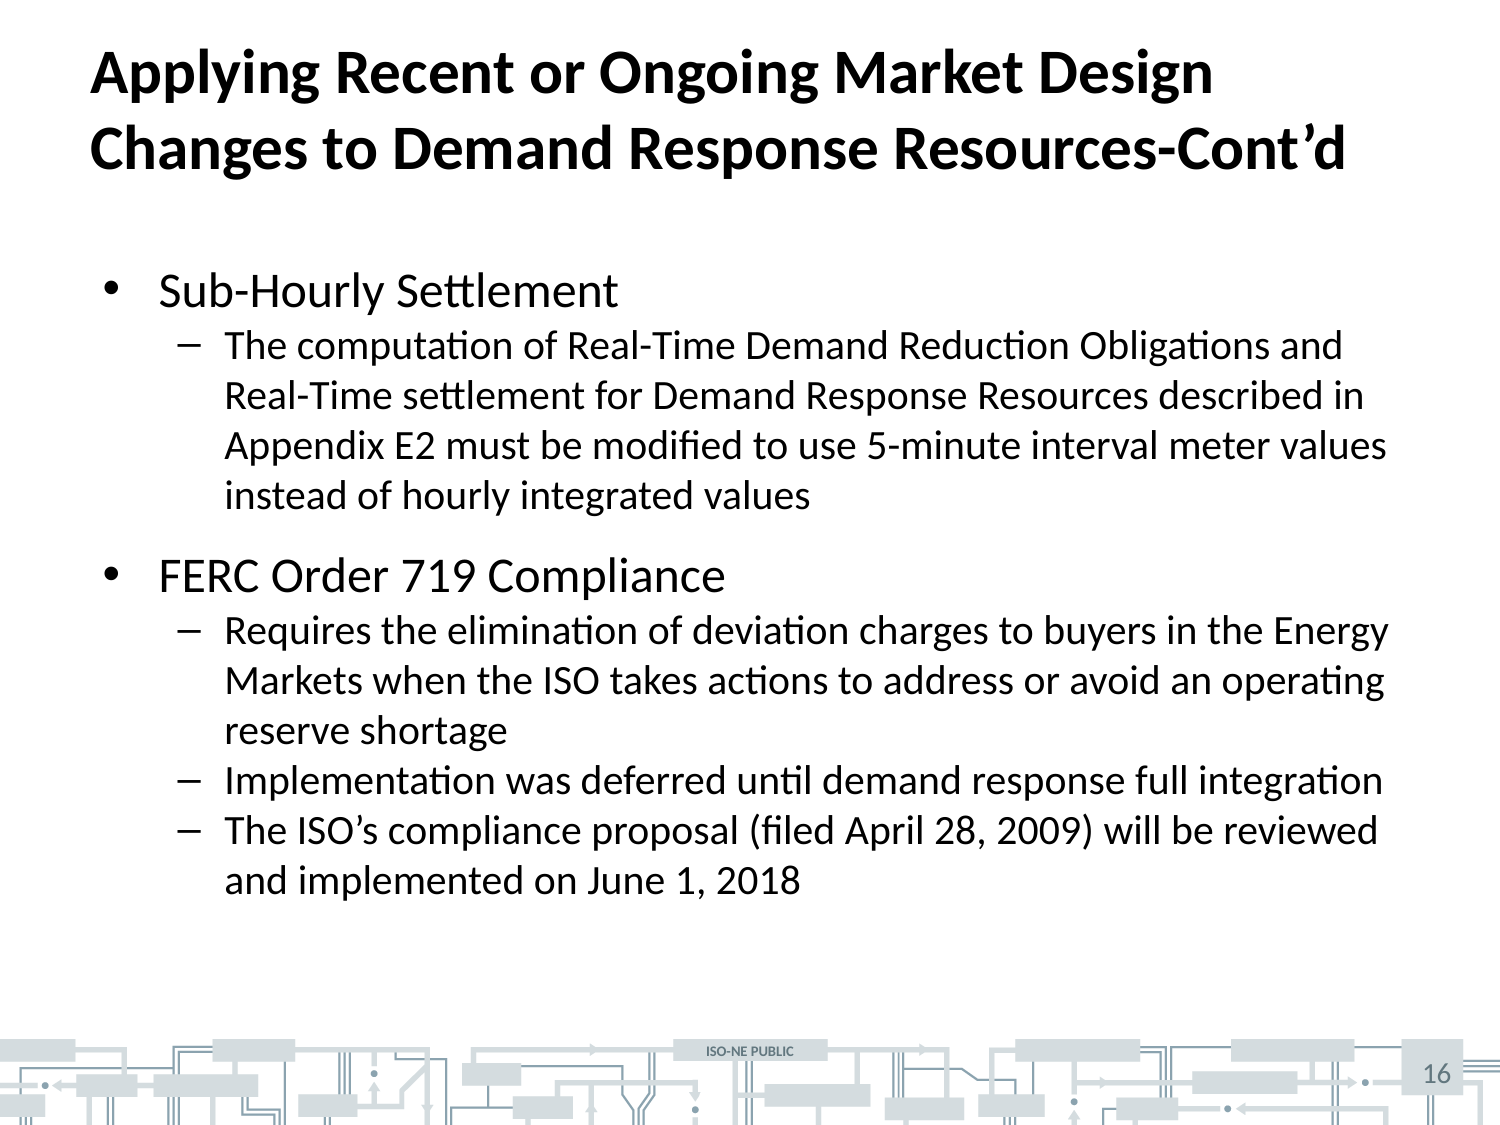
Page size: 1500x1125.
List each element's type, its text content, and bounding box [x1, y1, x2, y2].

picture [0, 1031, 1500, 1125]
title Applying Recent or Ongoing Market Design Changes to Demand Response Resources-Cont’d [75, 12, 1425, 200]
slide_number 16 [1411, 1050, 1463, 1094]
list Sub-Hourly Settlement The computation of Real-Time Demand Reduction Obligations and Real-Time settlement for Demand Response Resources described in Appendix E2 must be modified to use 5-minute interval meter values instead of hourly integrated values FERC Order 719 Compliance Requires the elimination of deviation charges to buyers in the Energy Markets when the ISO takes actions to address or avoid an operating reserve shortage Implementation was deferred until demand response full integration The ISO’s compliance proposal (filed April 28, 2009) will be reviewed and implemented on June 1, 2018 [87, 249, 1438, 1063]
